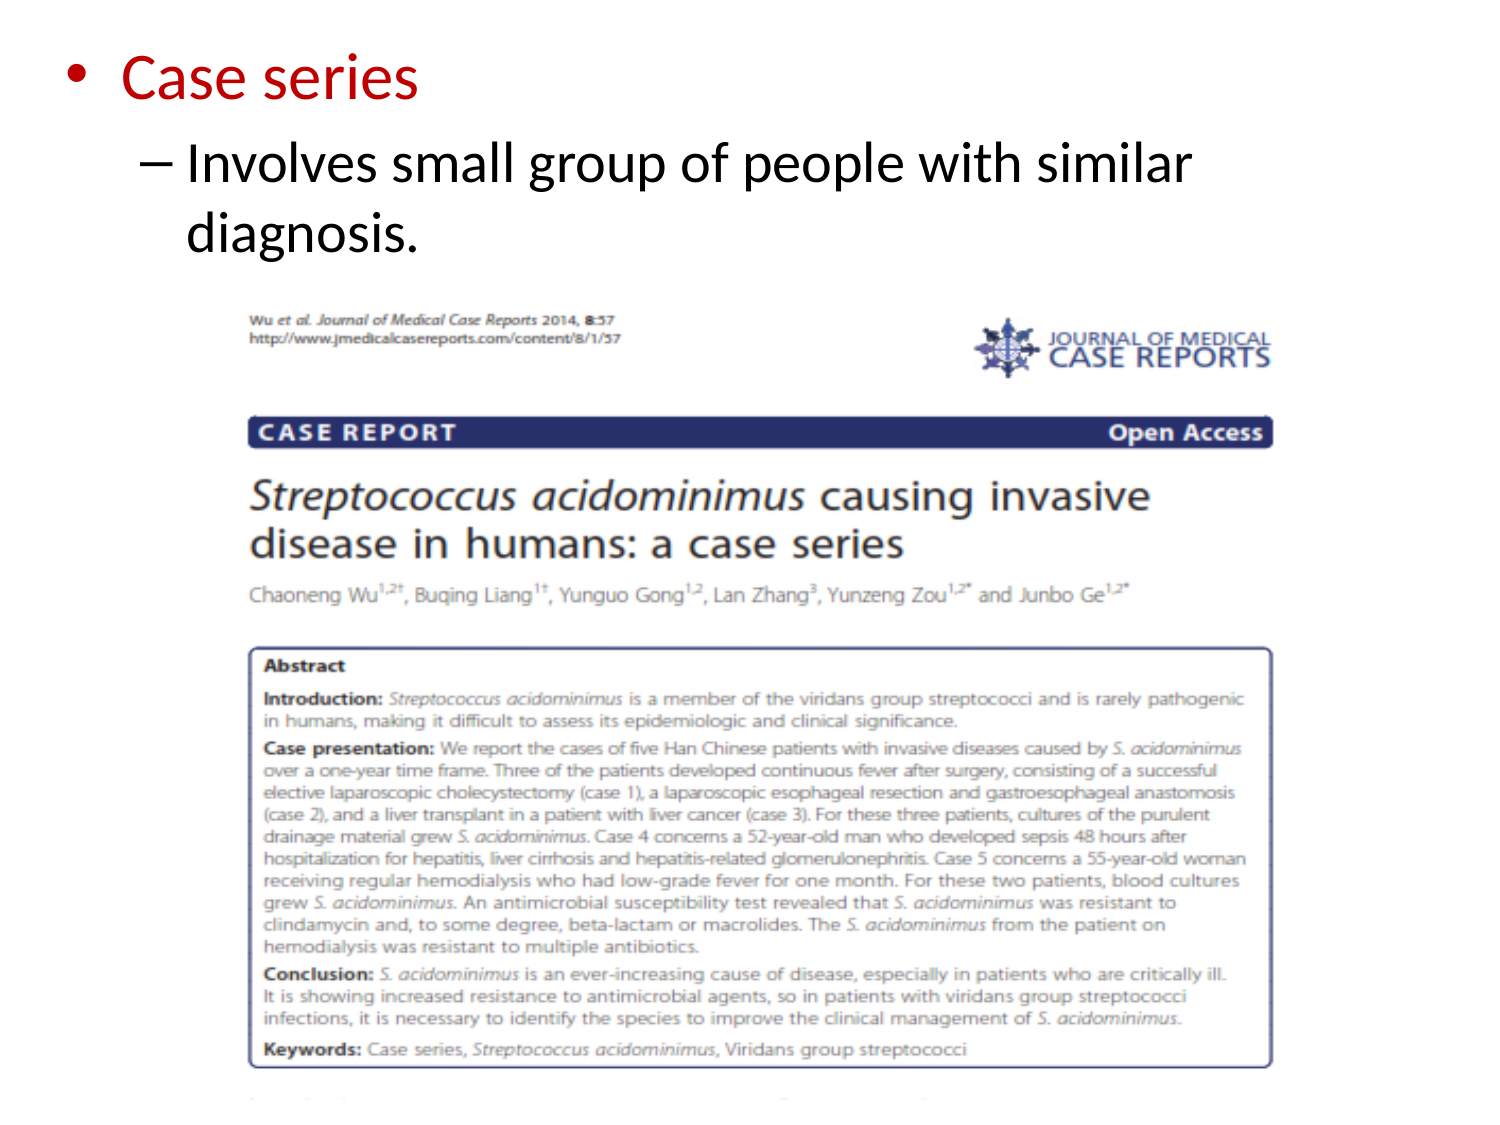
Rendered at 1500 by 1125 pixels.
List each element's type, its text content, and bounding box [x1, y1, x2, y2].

list Case series Involves small group of people with similar diagnosis. [50, 24, 1425, 1075]
picture [187, 274, 1351, 1101]
